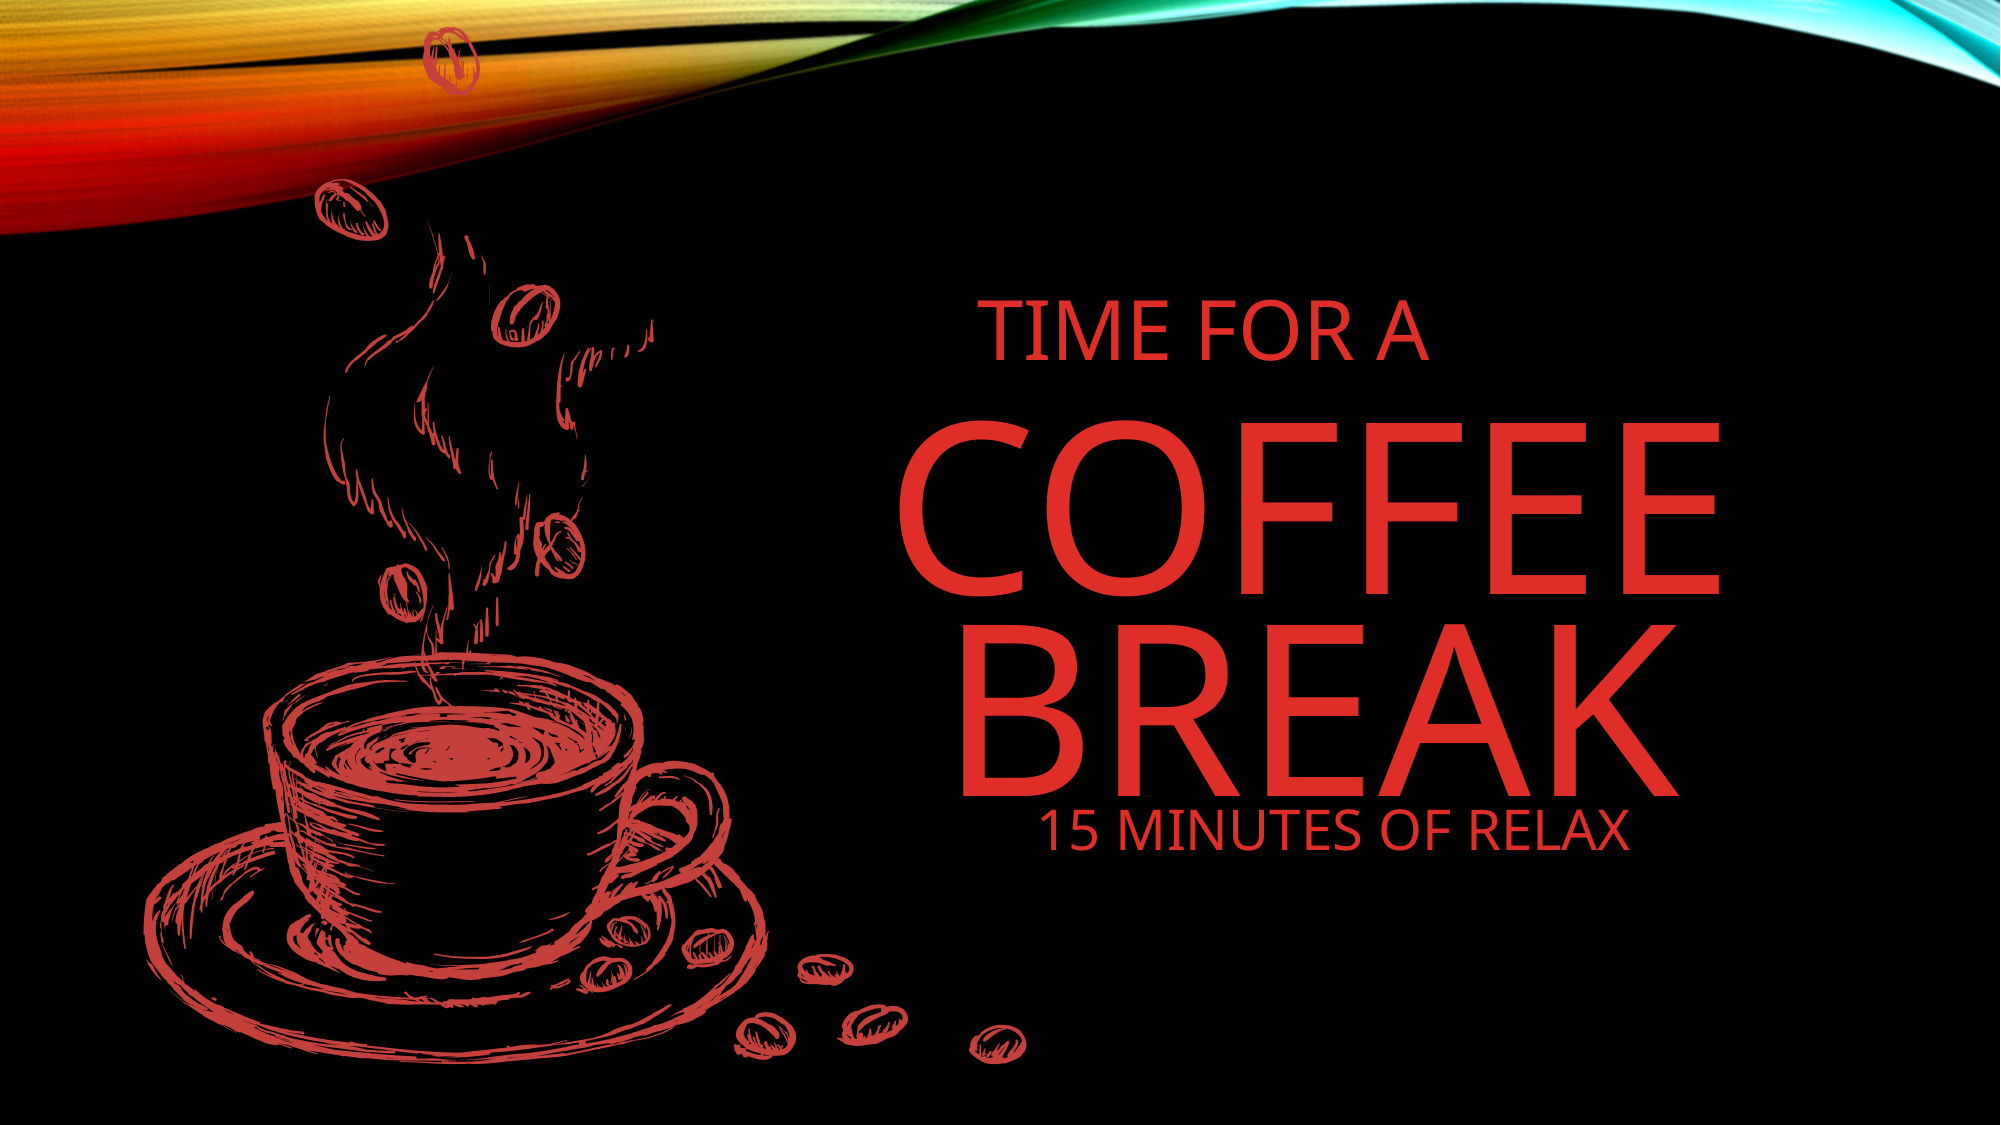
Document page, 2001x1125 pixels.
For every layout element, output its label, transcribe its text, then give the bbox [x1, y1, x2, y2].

text_box TIME FOR A [1103, 266, 1711, 387]
text_box 15 MINUTES OF RELAX [1103, 783, 1889, 872]
text_box COFFEE BREAK [1103, 424, 1921, 847]
picture [0, 0, 2000, 1125]
